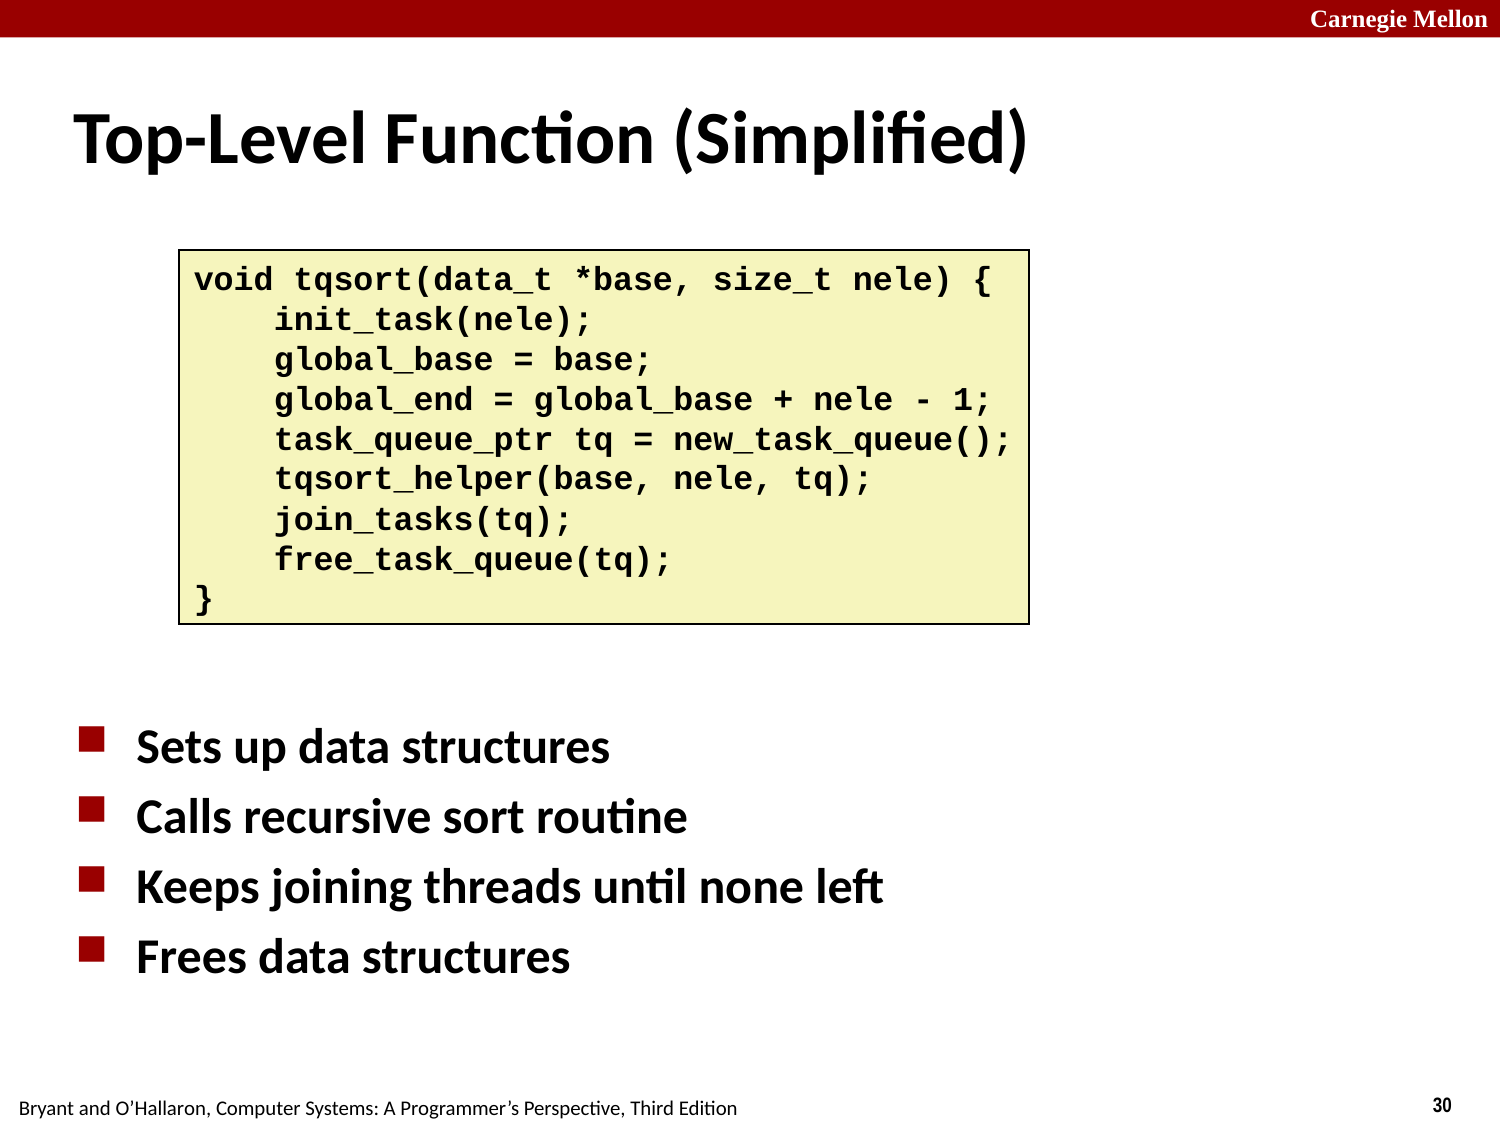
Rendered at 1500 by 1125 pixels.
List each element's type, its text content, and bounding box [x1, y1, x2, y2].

title Top-Level Function (Simplified) [58, 71, 1305, 197]
list Sets up data structures Calls recursive sort routine Keeps joining threads until none left Frees data structures [64, 705, 1361, 929]
text_box void tqsort(data_t *base, size_t nele) { init_task(nele); global_base = base; global_end = global_base + nele - 1; task_queue_ptr tq = new_task_queue(); tqsort_helper(base, nele, tq); join_tasks(tq); free_task_queue(tq); } [178, 249, 1029, 624]
